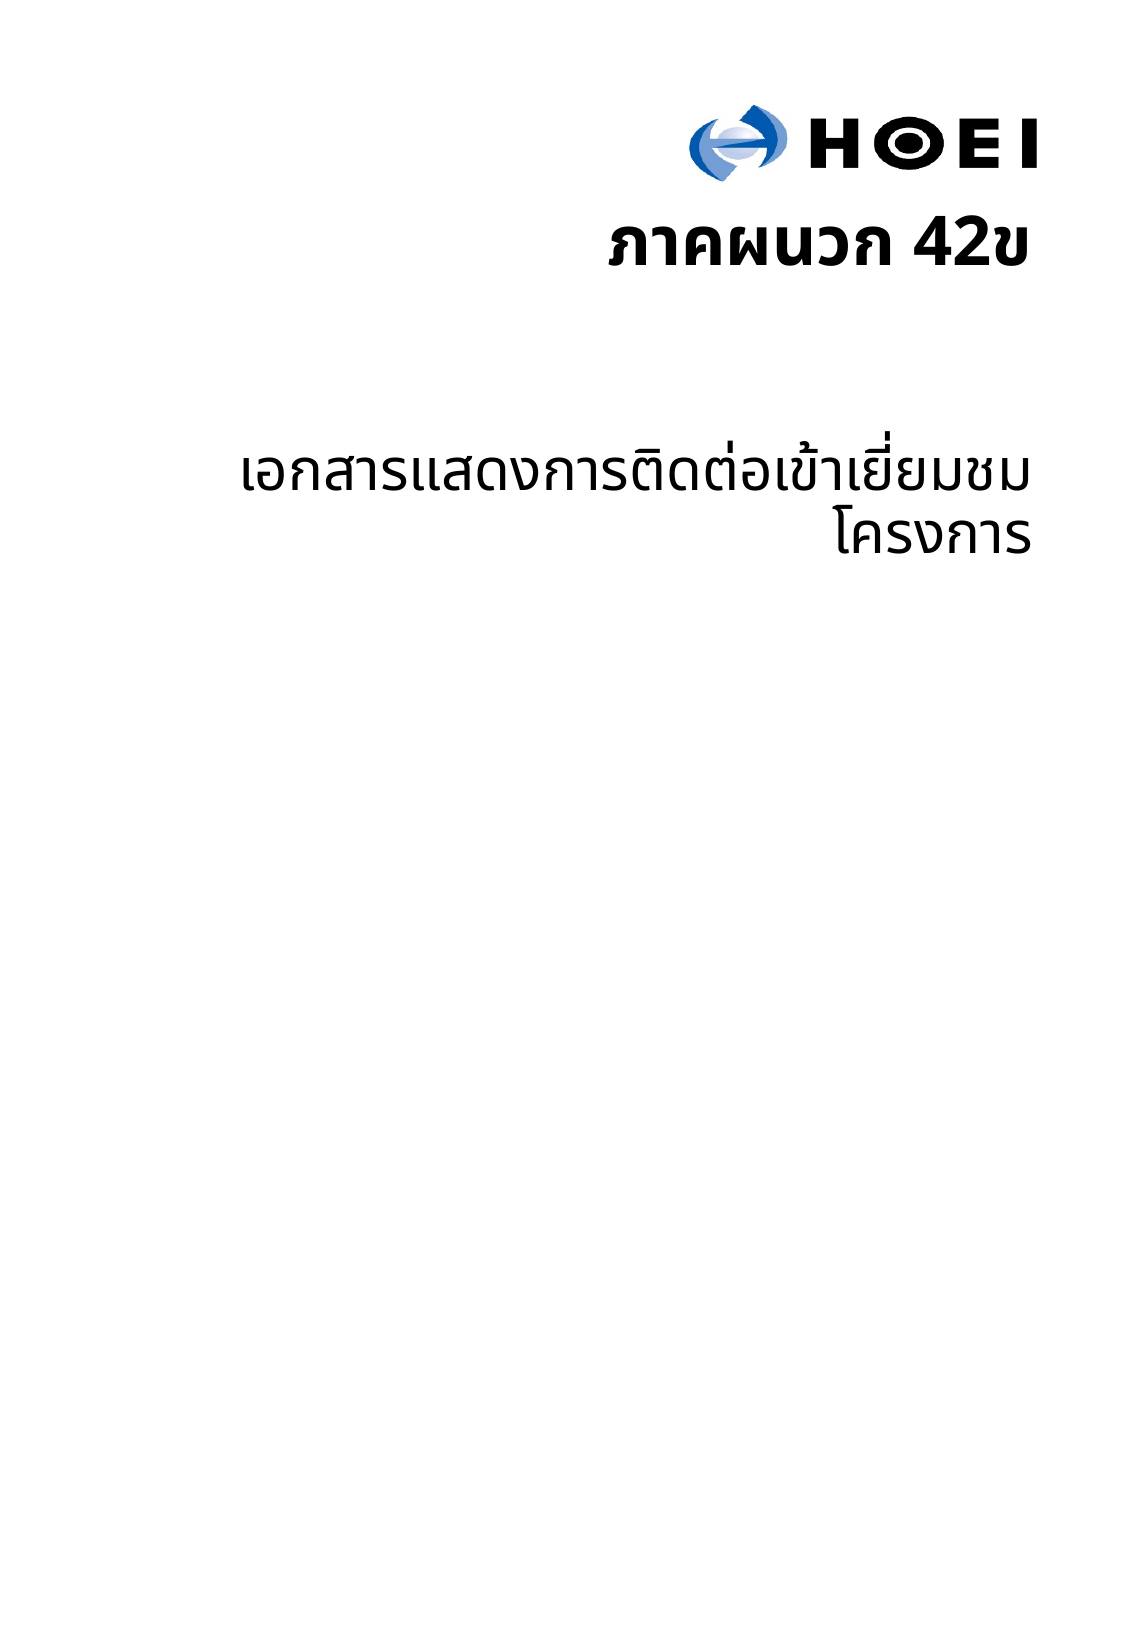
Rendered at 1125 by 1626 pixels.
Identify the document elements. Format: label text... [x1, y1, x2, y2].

picture [687, 103, 1038, 183]
title ภาคผนวก 42ข [77, 86, 1048, 401]
list เอกสารแสดงการติดต่อเข้าเยี่ยมชมโครงการ [77, 432, 1048, 1464]
